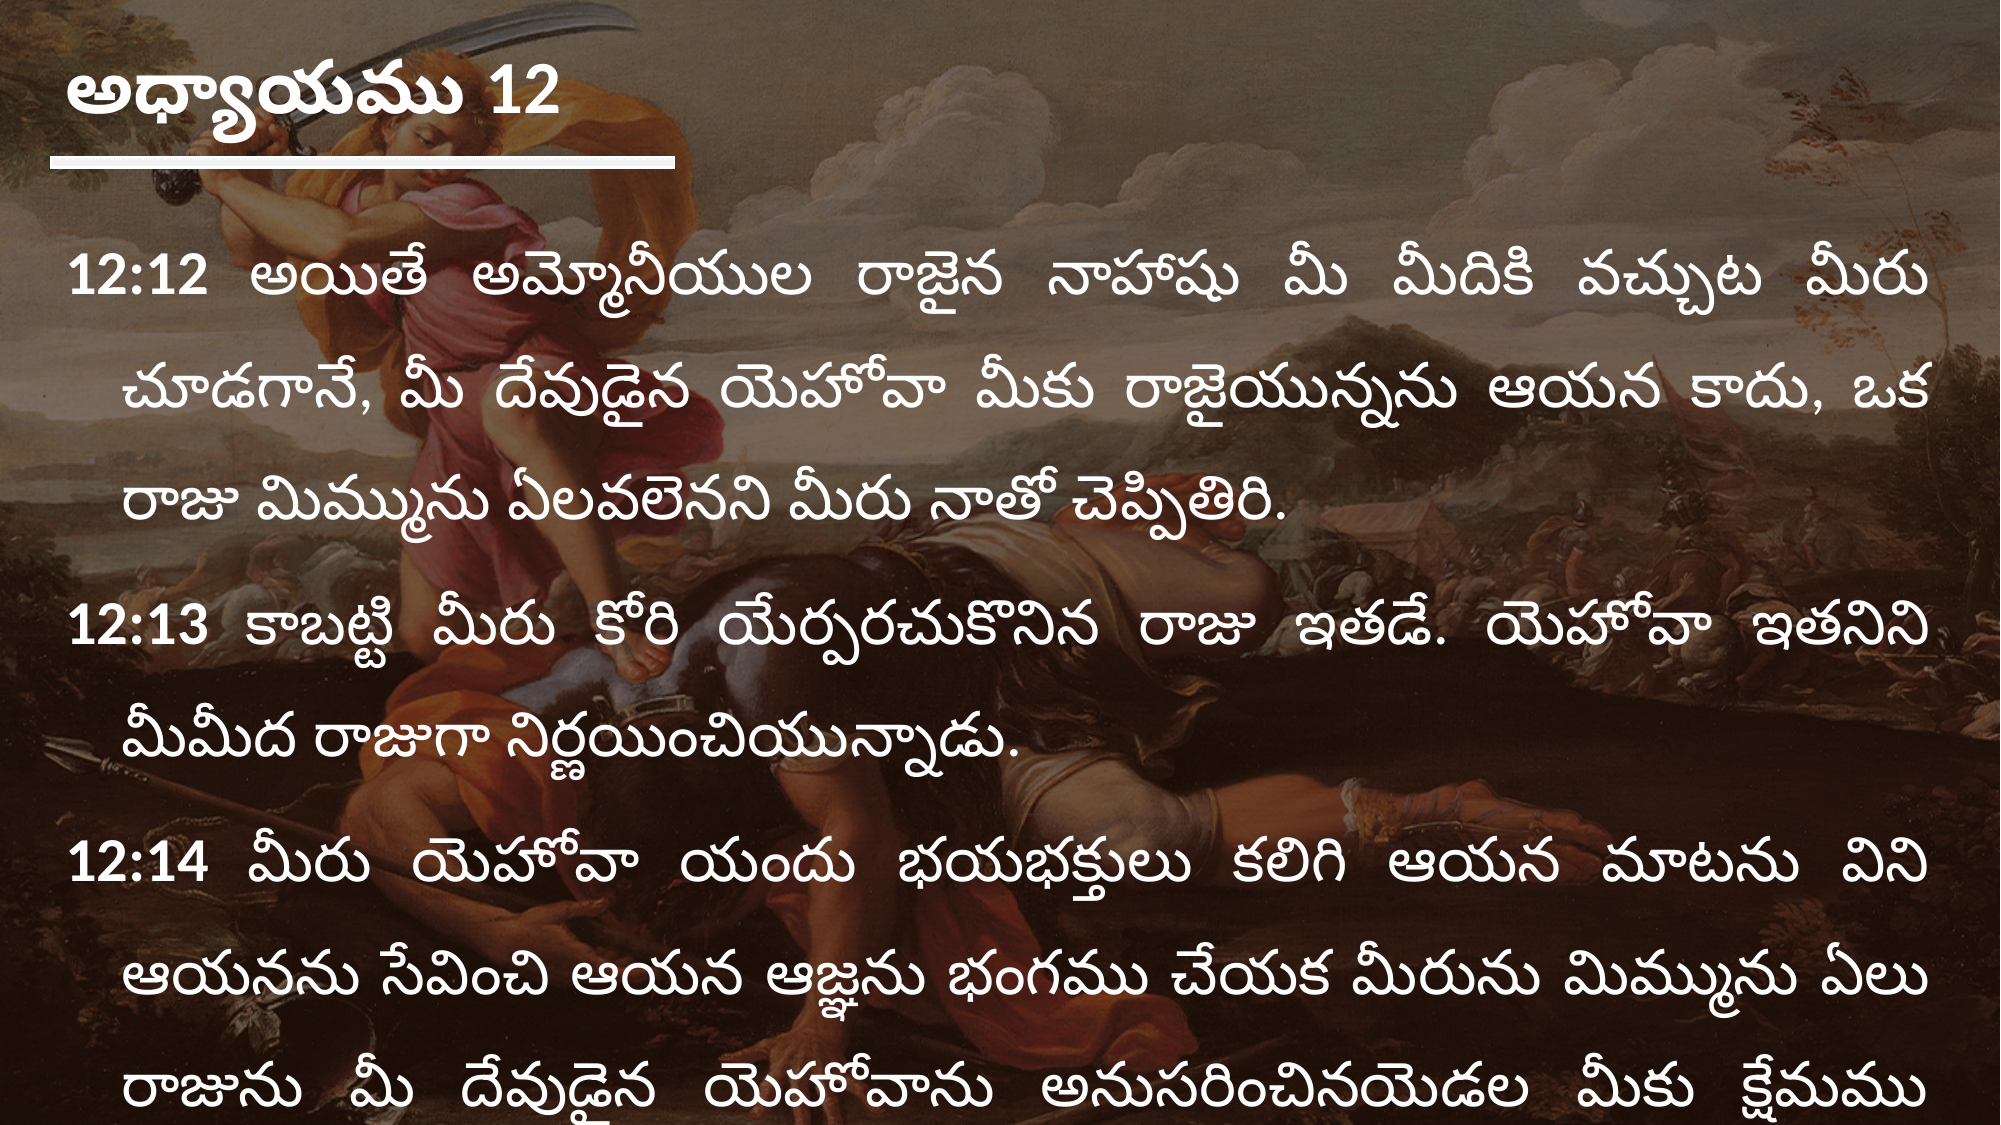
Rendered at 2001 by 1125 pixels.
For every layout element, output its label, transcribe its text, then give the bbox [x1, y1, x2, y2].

list 12:12 అయితే అమ్మోనీయుల రాజైన నాహాషు మీ మీదికి వచ్చుట మీరు చూడగానే, మీ దేవుడైన యెహోవా మీకు రాజైయున్నను ఆయన కాదు, ఒక రాజు మిమ్మును ఏలవలెనని మీరు నాతో చెప్పితిరి. 12:13 కాబట్టి మీరు కోరి యేర్పరచుకొనిన రాజు ఇతడే. యెహోవా ఇతనిని మీమీద రాజుగా నిర్ణయించియున్నాడు. 12:14 మీరు యెహోవా యందు భయభక్తులు కలిగి ఆయన మాటను విని ఆయనను సేవించి ఆయన ఆజ్ఞను భంగము చేయక మీరును మిమ్మును ఏలు రాజును మీ దేవుడైన యెహోవాను అనుసరించినయెడల మీకు క్షేమము కలుగును. [50, 187, 1946, 1063]
picture [0, 0, 2000, 1125]
title అధ్యాయము 12 [50, 0, 1925, 167]
